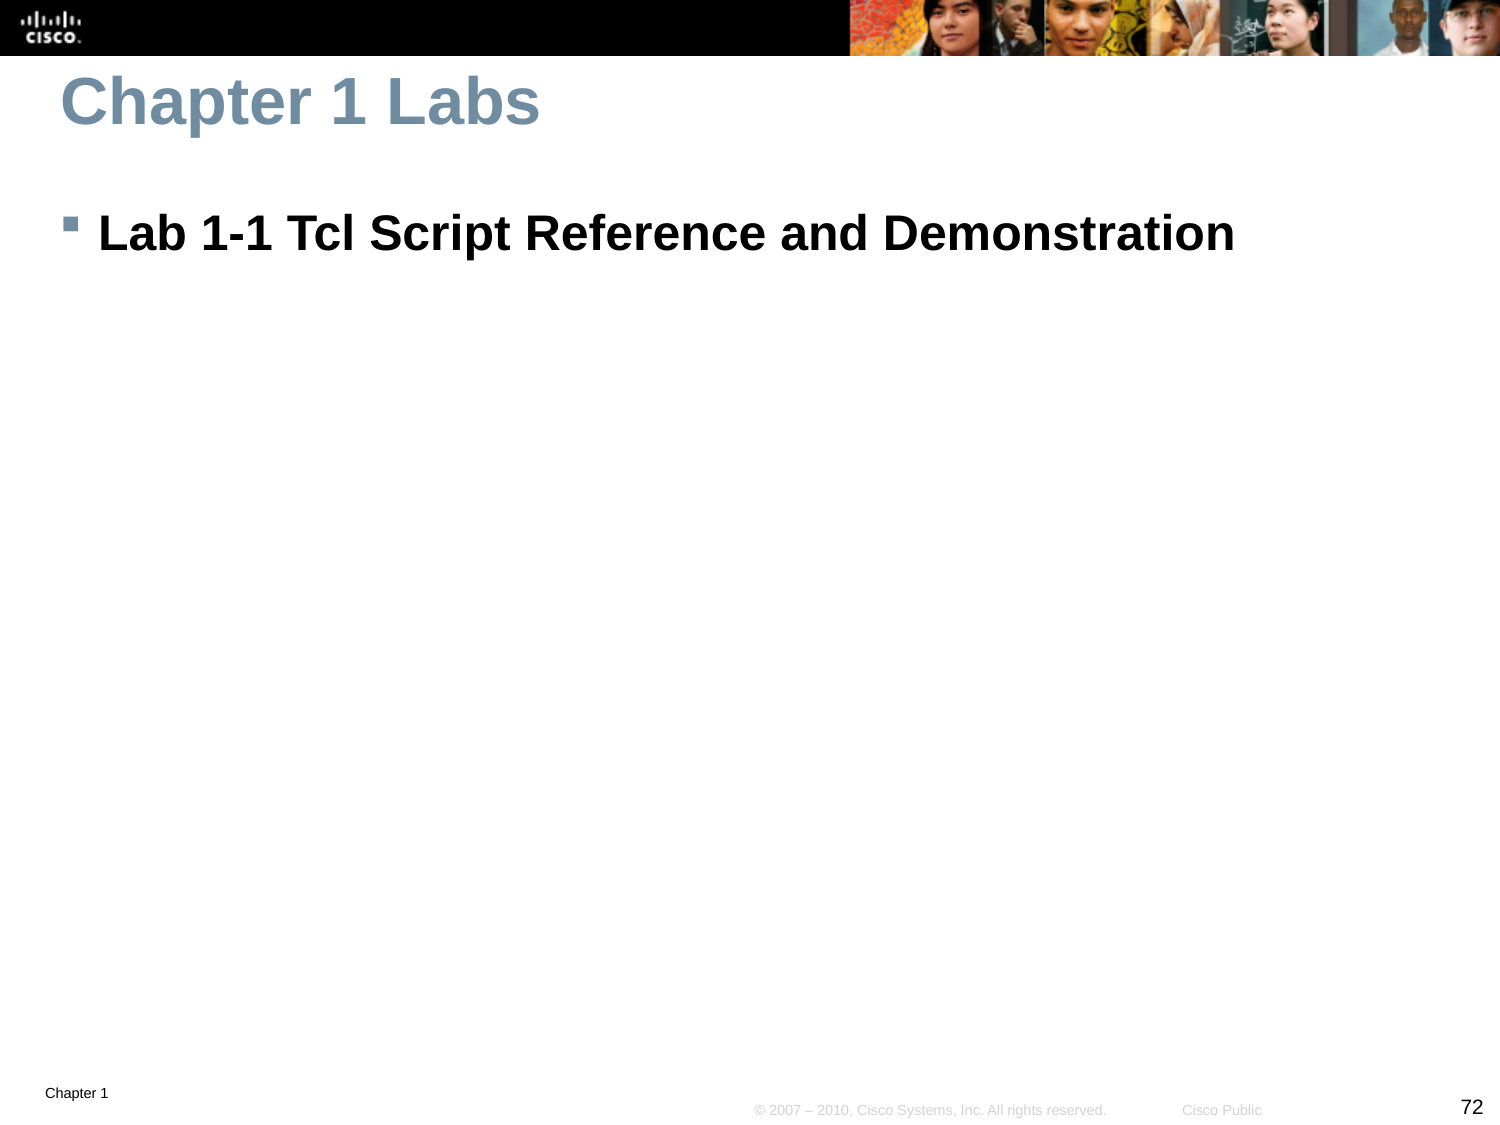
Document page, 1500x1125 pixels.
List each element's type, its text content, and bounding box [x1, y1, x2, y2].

picture [0, 0, 1500, 56]
title Chapter 1 Labs [45, 59, 1444, 182]
list Lab 1-1 Tcl Script Reference and Demonstration [45, 193, 1444, 1037]
